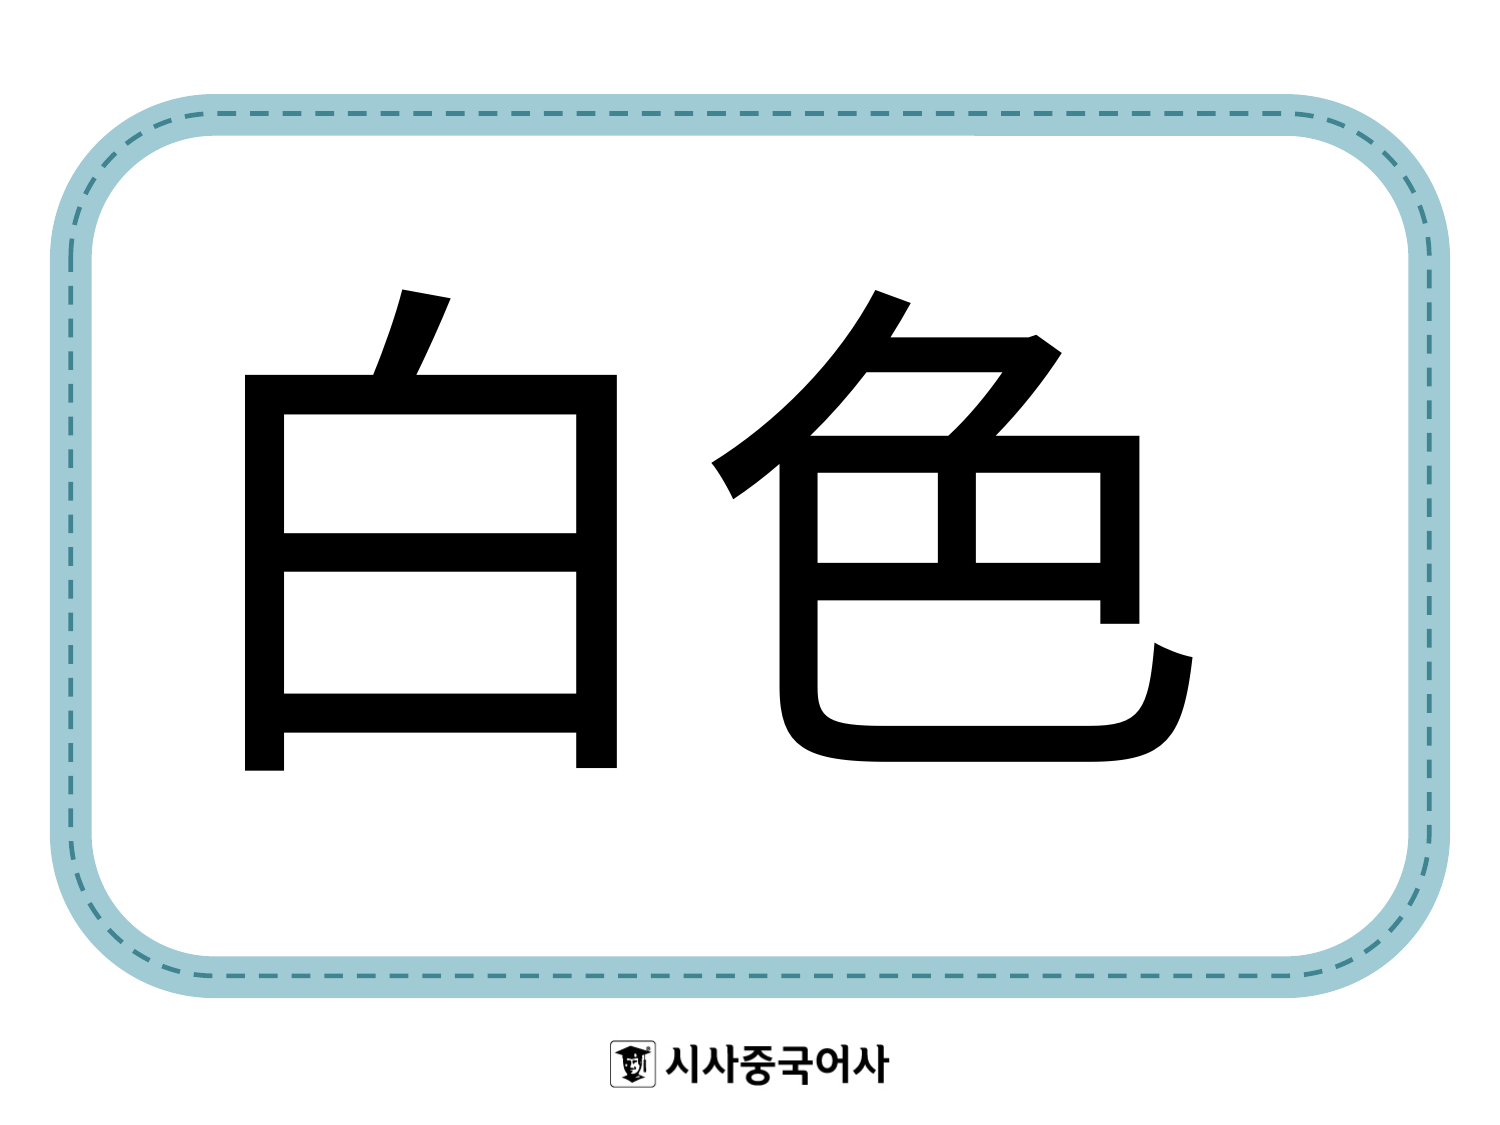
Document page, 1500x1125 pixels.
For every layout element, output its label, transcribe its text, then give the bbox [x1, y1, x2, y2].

text_box 白色 [145, 189, 1354, 853]
picture [602, 1034, 898, 1094]
